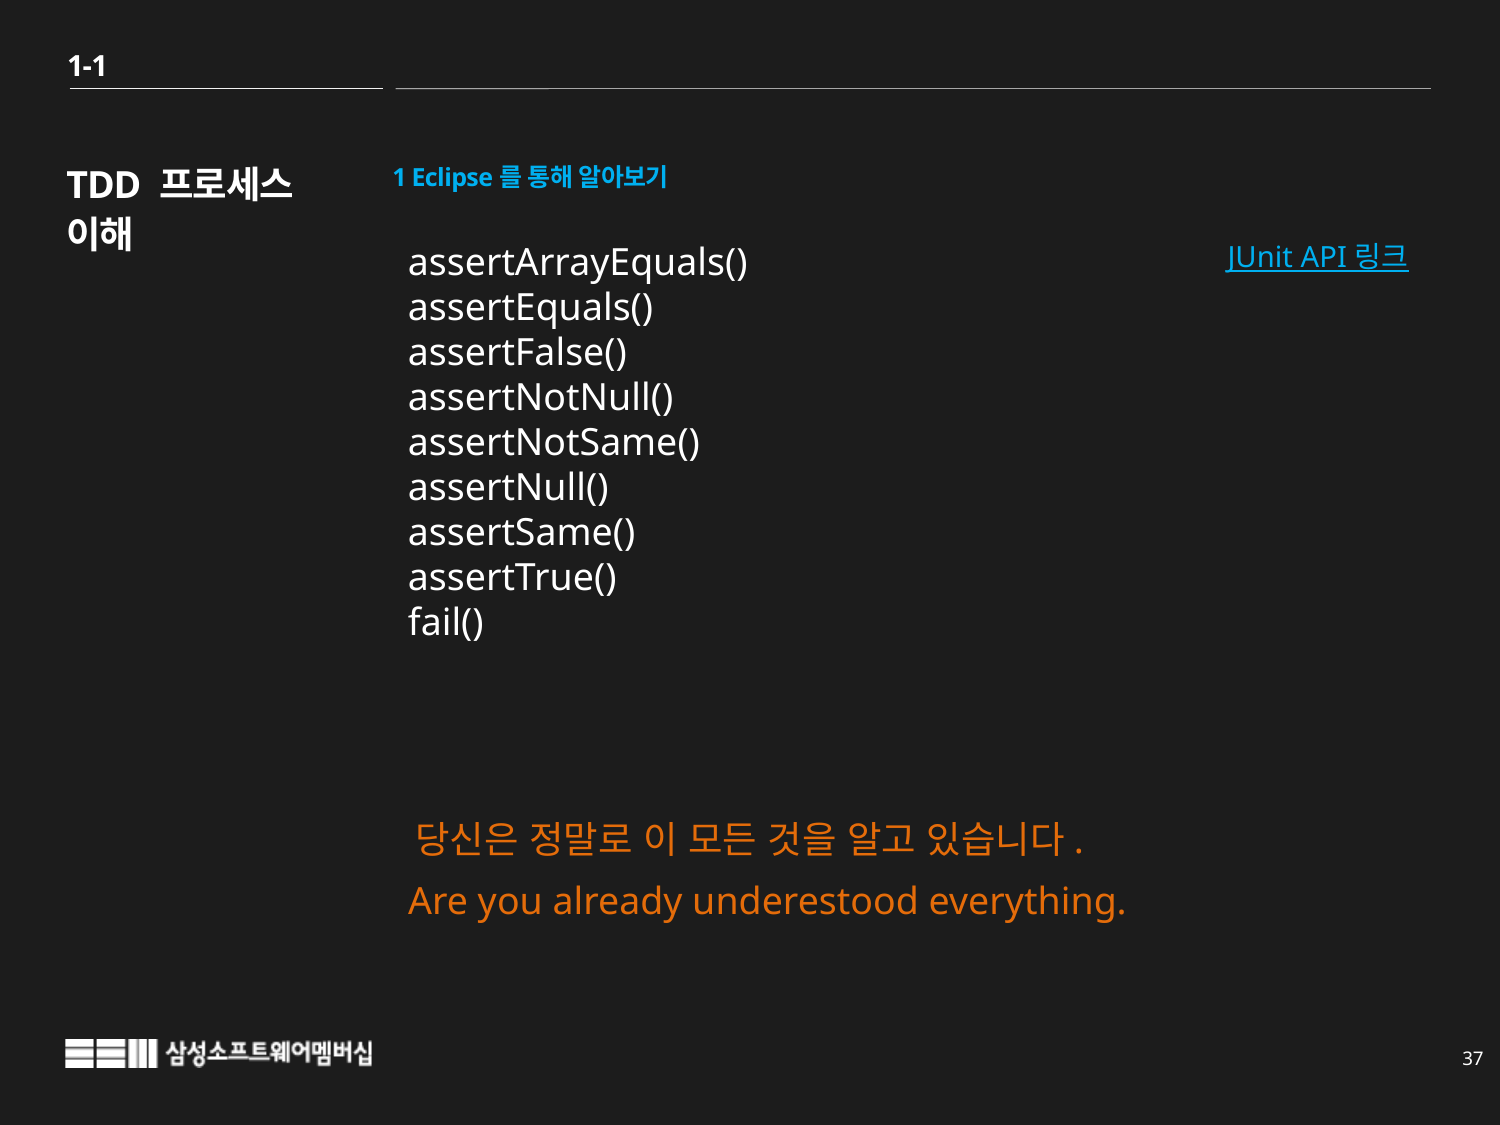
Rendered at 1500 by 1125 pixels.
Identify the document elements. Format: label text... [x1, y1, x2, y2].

text_box TDD 프로세스 이해 [51, 148, 338, 264]
picture [64, 1039, 375, 1068]
text_box 1-1 [52, 39, 123, 90]
text_box 1 Eclipse를 통해 알아보기 [377, 154, 803, 199]
text_box JUnit API 링크 [1212, 231, 1424, 289]
text_box 37 [1377, 1039, 1499, 1080]
text_box Are you already underestood everything. [393, 869, 1143, 930]
text_box 당신은 정말로 이 모든 것을 알고 있습니다. [400, 808, 1099, 869]
text_box assertArrayEquals() assertEquals() assertFalse() assertNotNull() assertNotSame() assertNull() assertSame() assertTrue() fail() [393, 231, 763, 651]
